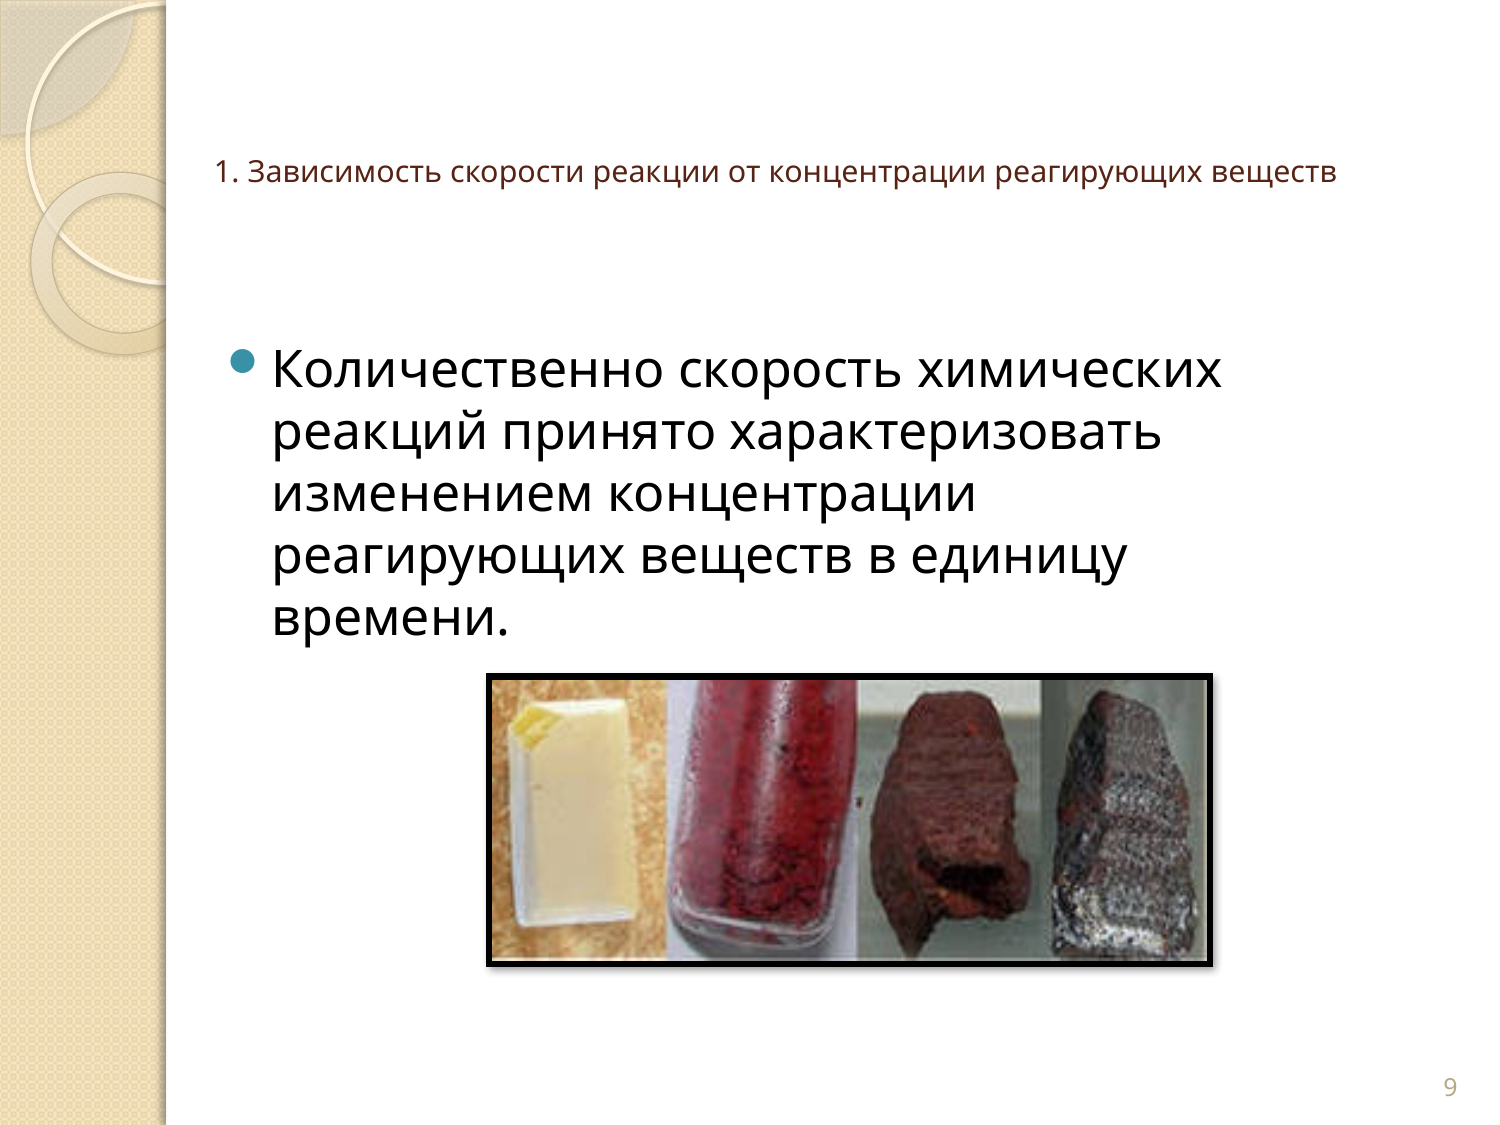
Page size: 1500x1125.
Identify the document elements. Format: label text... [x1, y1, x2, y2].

title 1. Зависимость скорости реакции от концентрации реагирующих веществ [199, 128, 1430, 211]
list Количественно скорость химических реакций принято характеризовать изменением концентрации реагирующих веществ в единицу времени. [198, 327, 1337, 657]
slide_number 9 [1413, 1034, 1488, 1113]
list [491, 679, 1208, 962]
